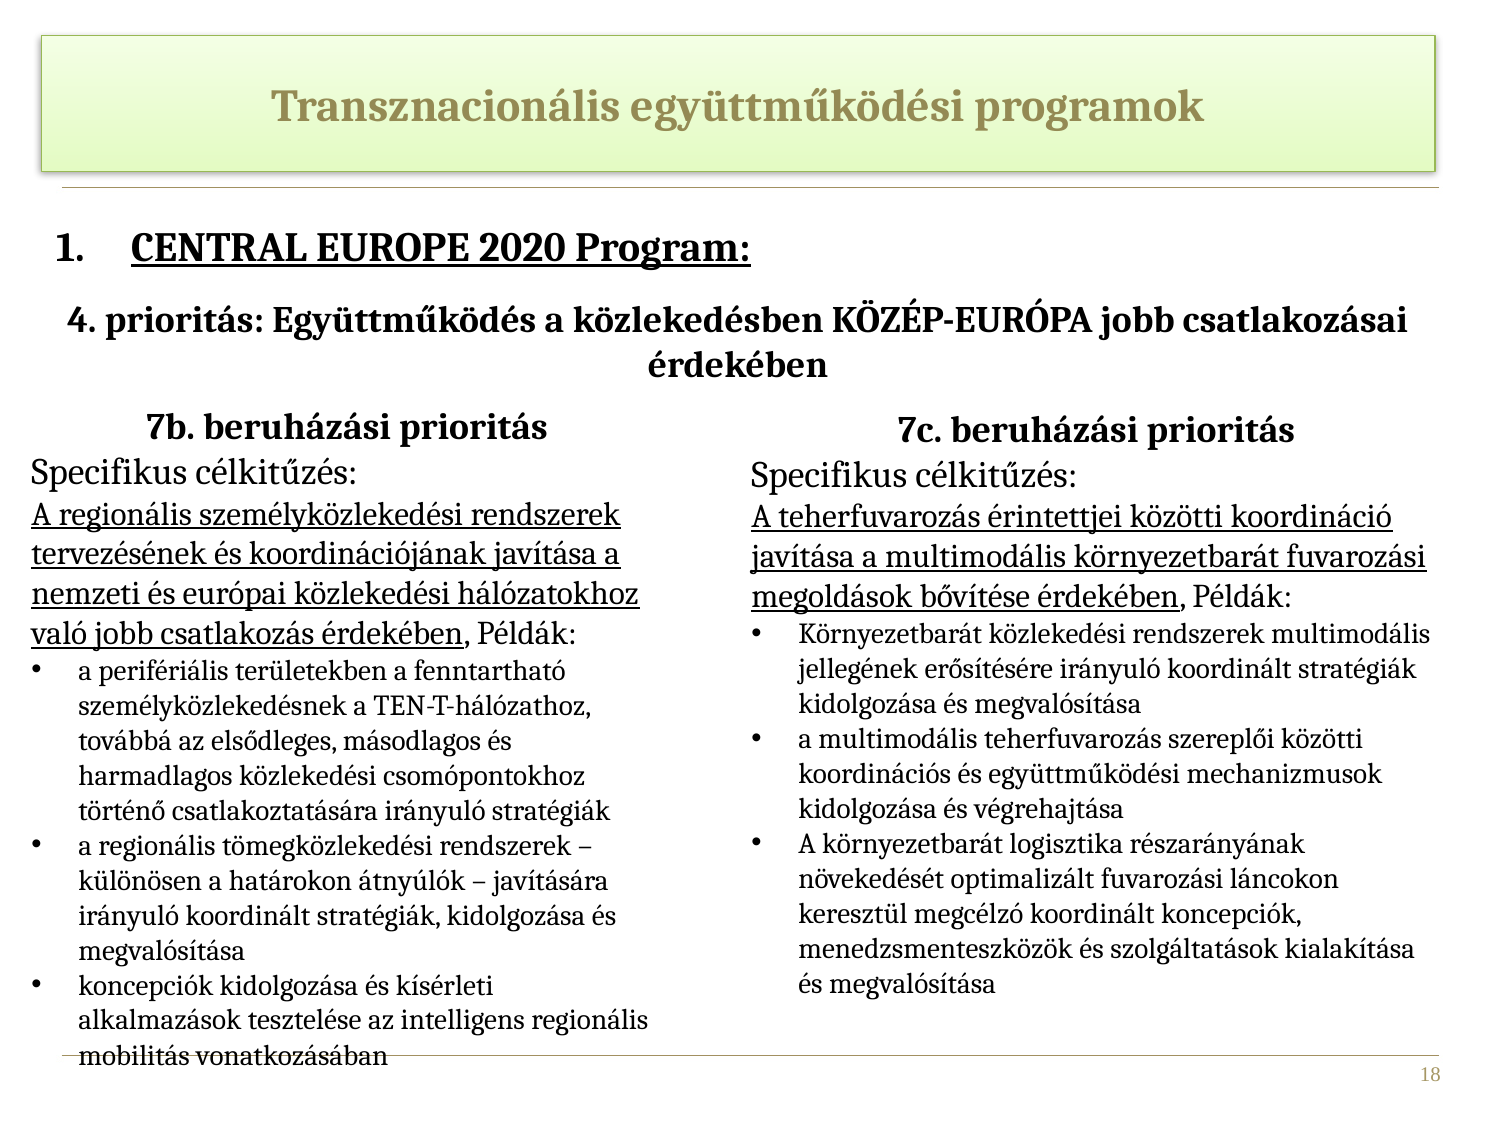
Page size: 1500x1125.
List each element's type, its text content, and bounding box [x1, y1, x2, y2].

text_box 7c. beruházási prioritás Specifikus célkitűzés: A teherfuvarozás érintettjei közötti koordináció javítása a multimodális környezetbarát fuvarozási megoldások bővítése érdekében, Példák: Környezetbarát közlekedési rendszerek multimodális jellegének erősítésére irányuló koordinált stratégiák kidolgozása és megvalósítása a multimodális teherfuvarozás szereplői közötti koordinációs és együttműködési mechanizmusok kidolgozása és végrehajtása A környezetbarát logisztika részarányának növekedését optimalizált fuvarozási láncokon keresztül megcélzó koordinált koncepciók, menedzsmenteszközök és szolgáltatások kialakítása és megvalósítása [736, 397, 1458, 1007]
picture [0, 2, 1500, 1123]
text_box CENTRAL EUROPE 2020 Program: 4. prioritás: Együttműködés a közlekedésben KÖZÉP-EURÓPA jobb csatlakozásai érdekében [41, 212, 1436, 393]
text_box Transznacionális együttműködési programok [41, 35, 1436, 172]
text_box 7b. beruházási prioritás Specifikus célkitűzés: A regionális személyközlekedési rendszerek tervezésének és koordinációjának javítása a nemzeti és európai közlekedési hálózatokhoz való jobb csatlakozás érdekében, Példák: a perifériális területekben a fenntartható személyközlekedésnek a TEN-T-hálózathoz, továbbá az elsődleges, másodlagos és harmadlagos közlekedési csomópontokhoz történő csatlakoztatására irányuló stratégiák a regionális tömegközlekedési rendszerek – különösen a határokon átnyúlók – javítására irányuló koordinált stratégiák, kidolgozása és megvalósítása koncepciók kidolgozása és kísérleti alkalmazások tesztelése az intelligens regionális mobilitás vonatkozásában [16, 394, 679, 1079]
